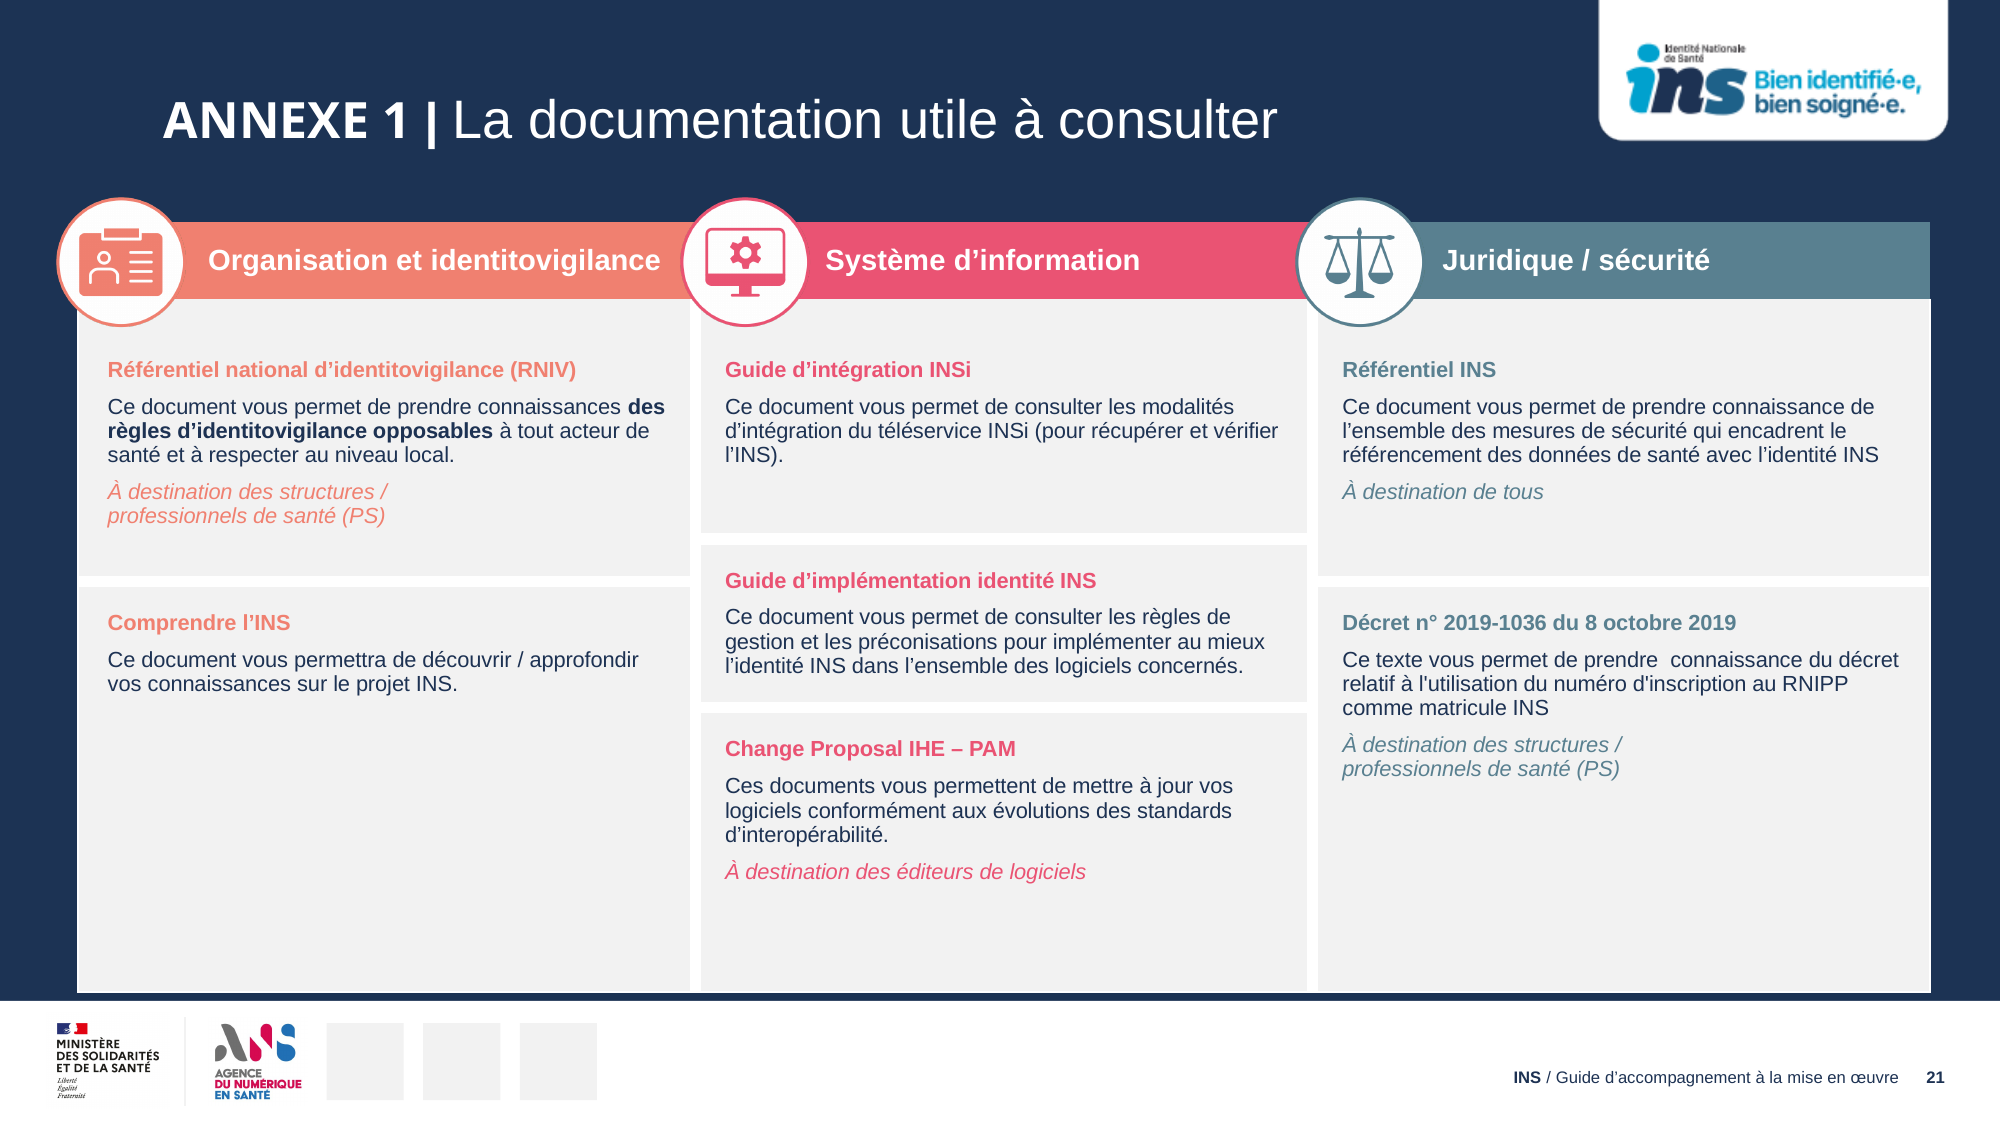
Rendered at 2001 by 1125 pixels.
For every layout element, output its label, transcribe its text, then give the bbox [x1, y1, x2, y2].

text_box ANNEXE 1 | La documentation utile à consulter [140, 84, 1343, 165]
table_cell Guide d’intégration INSi Ce document vous permet de consulter les modalités d’intégration du téléservice INSi (pour récupérer et vérifier l’INS). [701, 299, 1307, 533]
picture [1294, 196, 1427, 328]
table_header Système d’information [816, 222, 1289, 299]
table_header Juridique / sécurité [1432, 222, 1930, 299]
table_cell Référentiel national d’identitovigilance (RNIV) Ce document vous permet de prendre connaissances des règles d’identitovigilance opposables à tout acteur de santé et à respecter au niveau local. À destination des structures / professionnels de santé (PS) [79, 299, 690, 576]
table_cell Décret n° 2019-1036 du 8 octobre 2019 Ce texte vous permet de prendre connaissance du décret relatif à l'utilisation du numéro d'inscription au RNIPP comme matricule INS À destination des structures / professionnels de santé (PS) [1318, 587, 1929, 991]
table_cell Référentiel INS Ce document vous permet de prendre connaissance de l’ensemble des mesures de sécurité qui encadrent le référencement des données de santé avec l’identité INS À destination de tous [1318, 299, 1929, 576]
picture [678, 196, 811, 328]
picture [54, 196, 187, 328]
table_cell Comprendre l’INS Ce document vous permettra de découvrir / approfondir vos connaissances sur le projet INS. [79, 587, 690, 991]
picture [46, 1012, 170, 1109]
picture [208, 1017, 308, 1106]
table_header Organisation et identitovigilance [192, 222, 673, 299]
table_cell Change Proposal IHE – PAM Ces documents vous permettent de mettre à jour vos logiciels conformément aux évolutions des standards d’interopérabilité. À destination des éditeurs de logiciels [701, 713, 1307, 991]
table_cell Guide d’implémentation identité INS Ce document vous permet de consulter les règles de gestion et les préconisations pour implémenter au mieux l’identité INS dans l’ensemble des logiciels concernés. [701, 545, 1307, 702]
